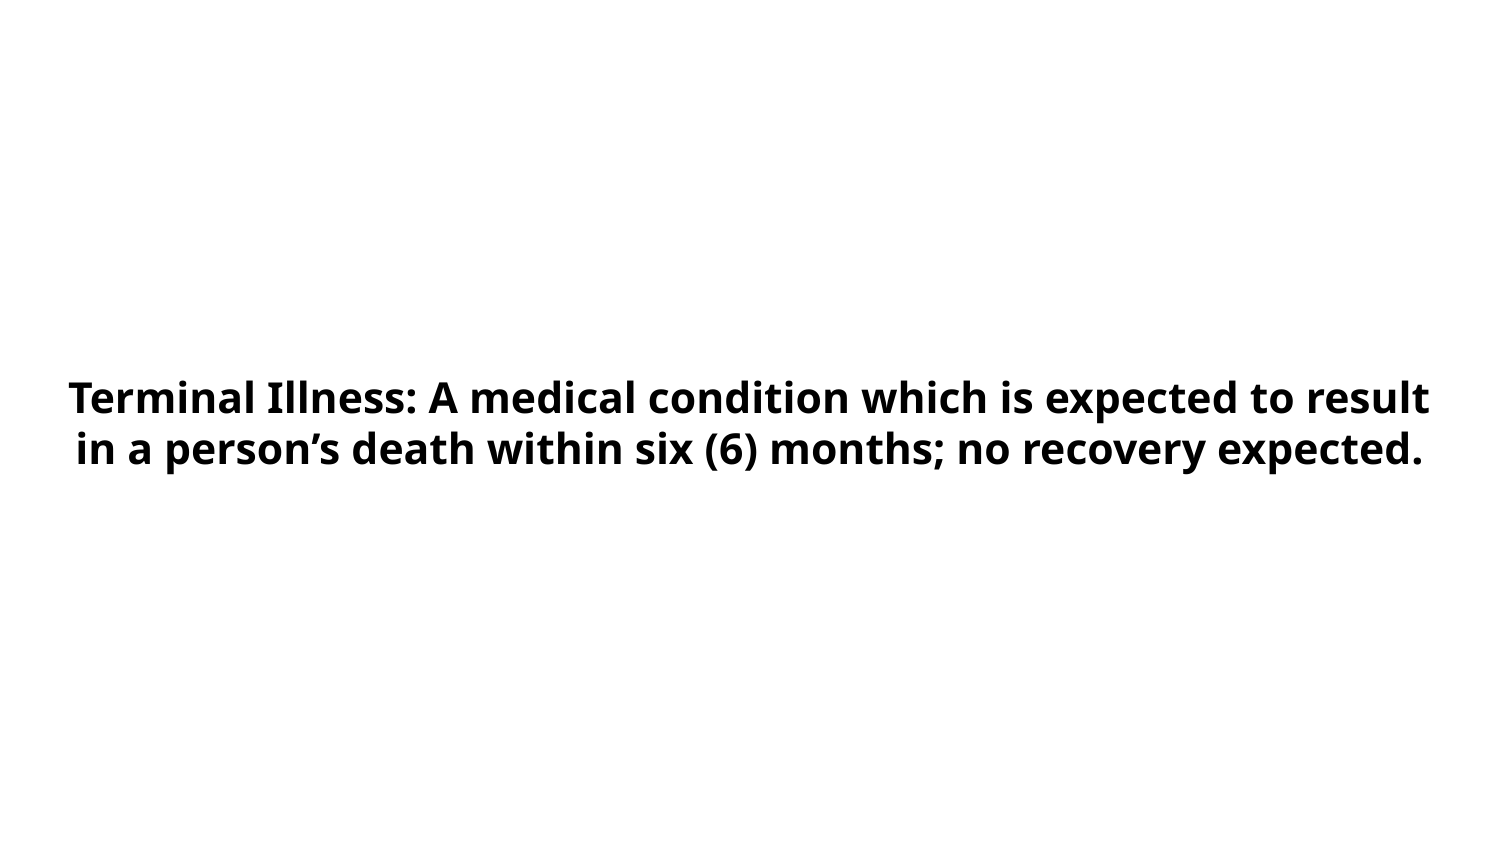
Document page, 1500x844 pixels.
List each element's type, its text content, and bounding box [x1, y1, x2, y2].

title Terminal Illness: A medical condition which is expected to result in a person’s death within six (6) months; no recovery expected. [51, 352, 1449, 491]
